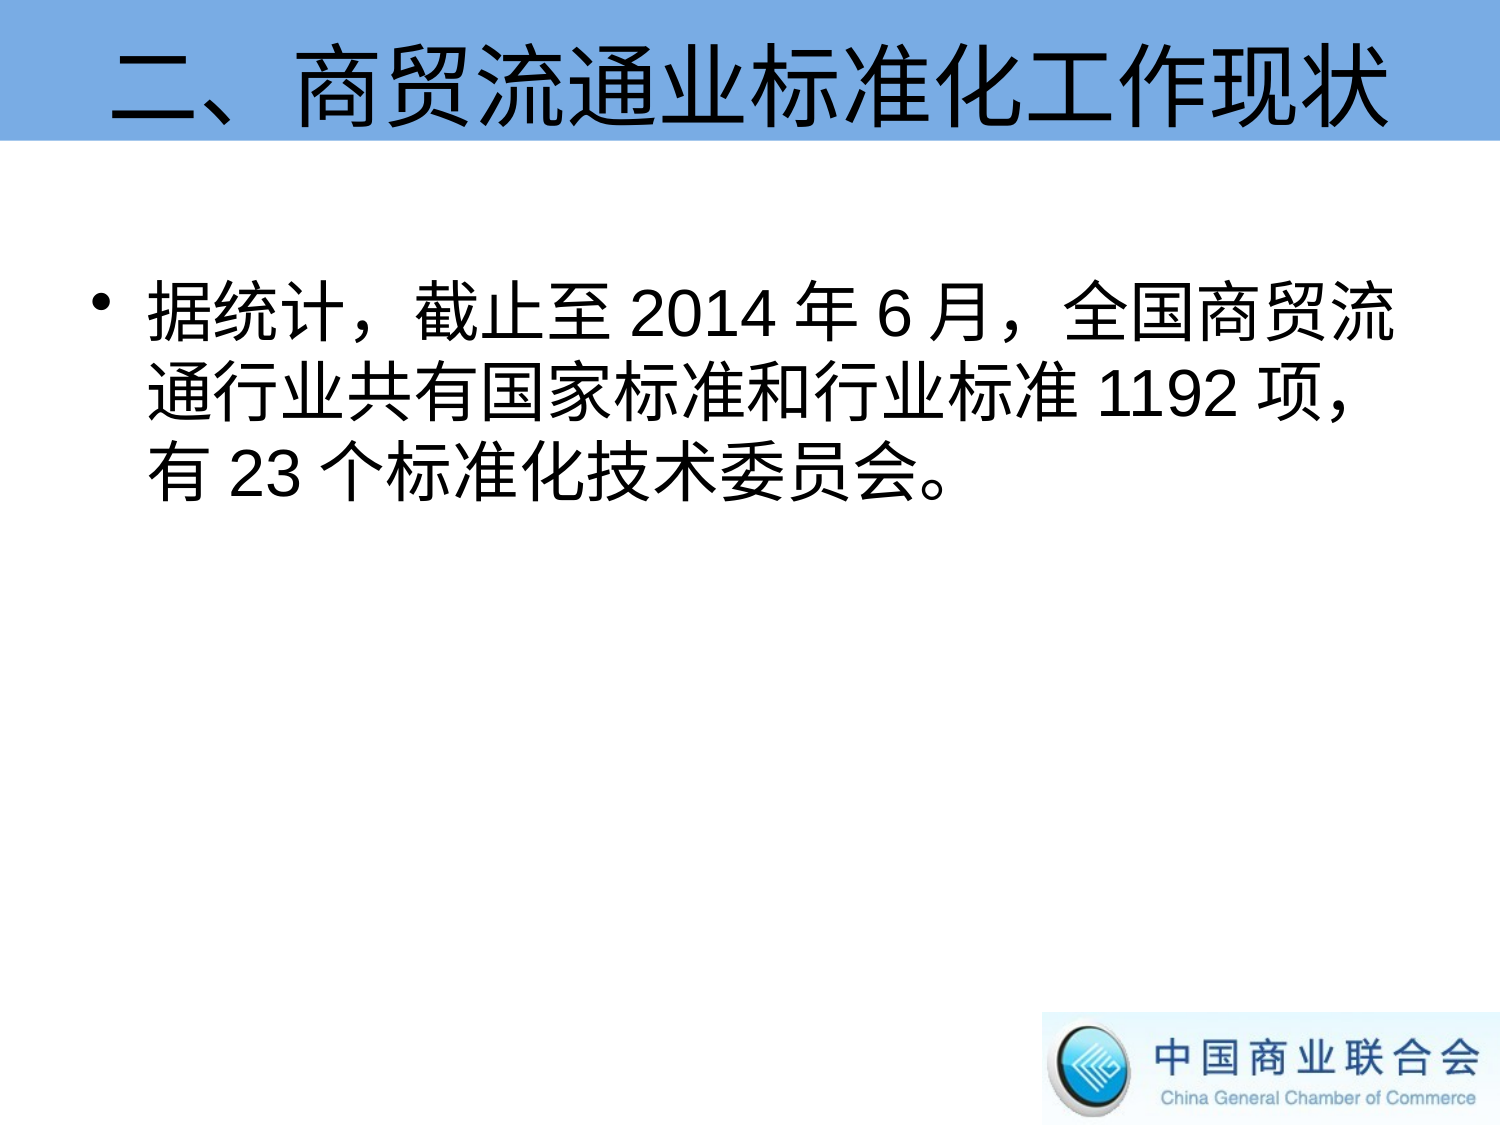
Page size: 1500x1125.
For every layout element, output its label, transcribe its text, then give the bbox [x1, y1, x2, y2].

title 二、商贸流通业标准化工作现状 [74, 44, 1426, 233]
picture [1042, 1012, 1500, 1125]
list 据统计，截止至2014年6月，全国商贸流通行业共有国家标准和行业标准1192项，有23个标准化技术委员会。 [74, 262, 1426, 1006]
